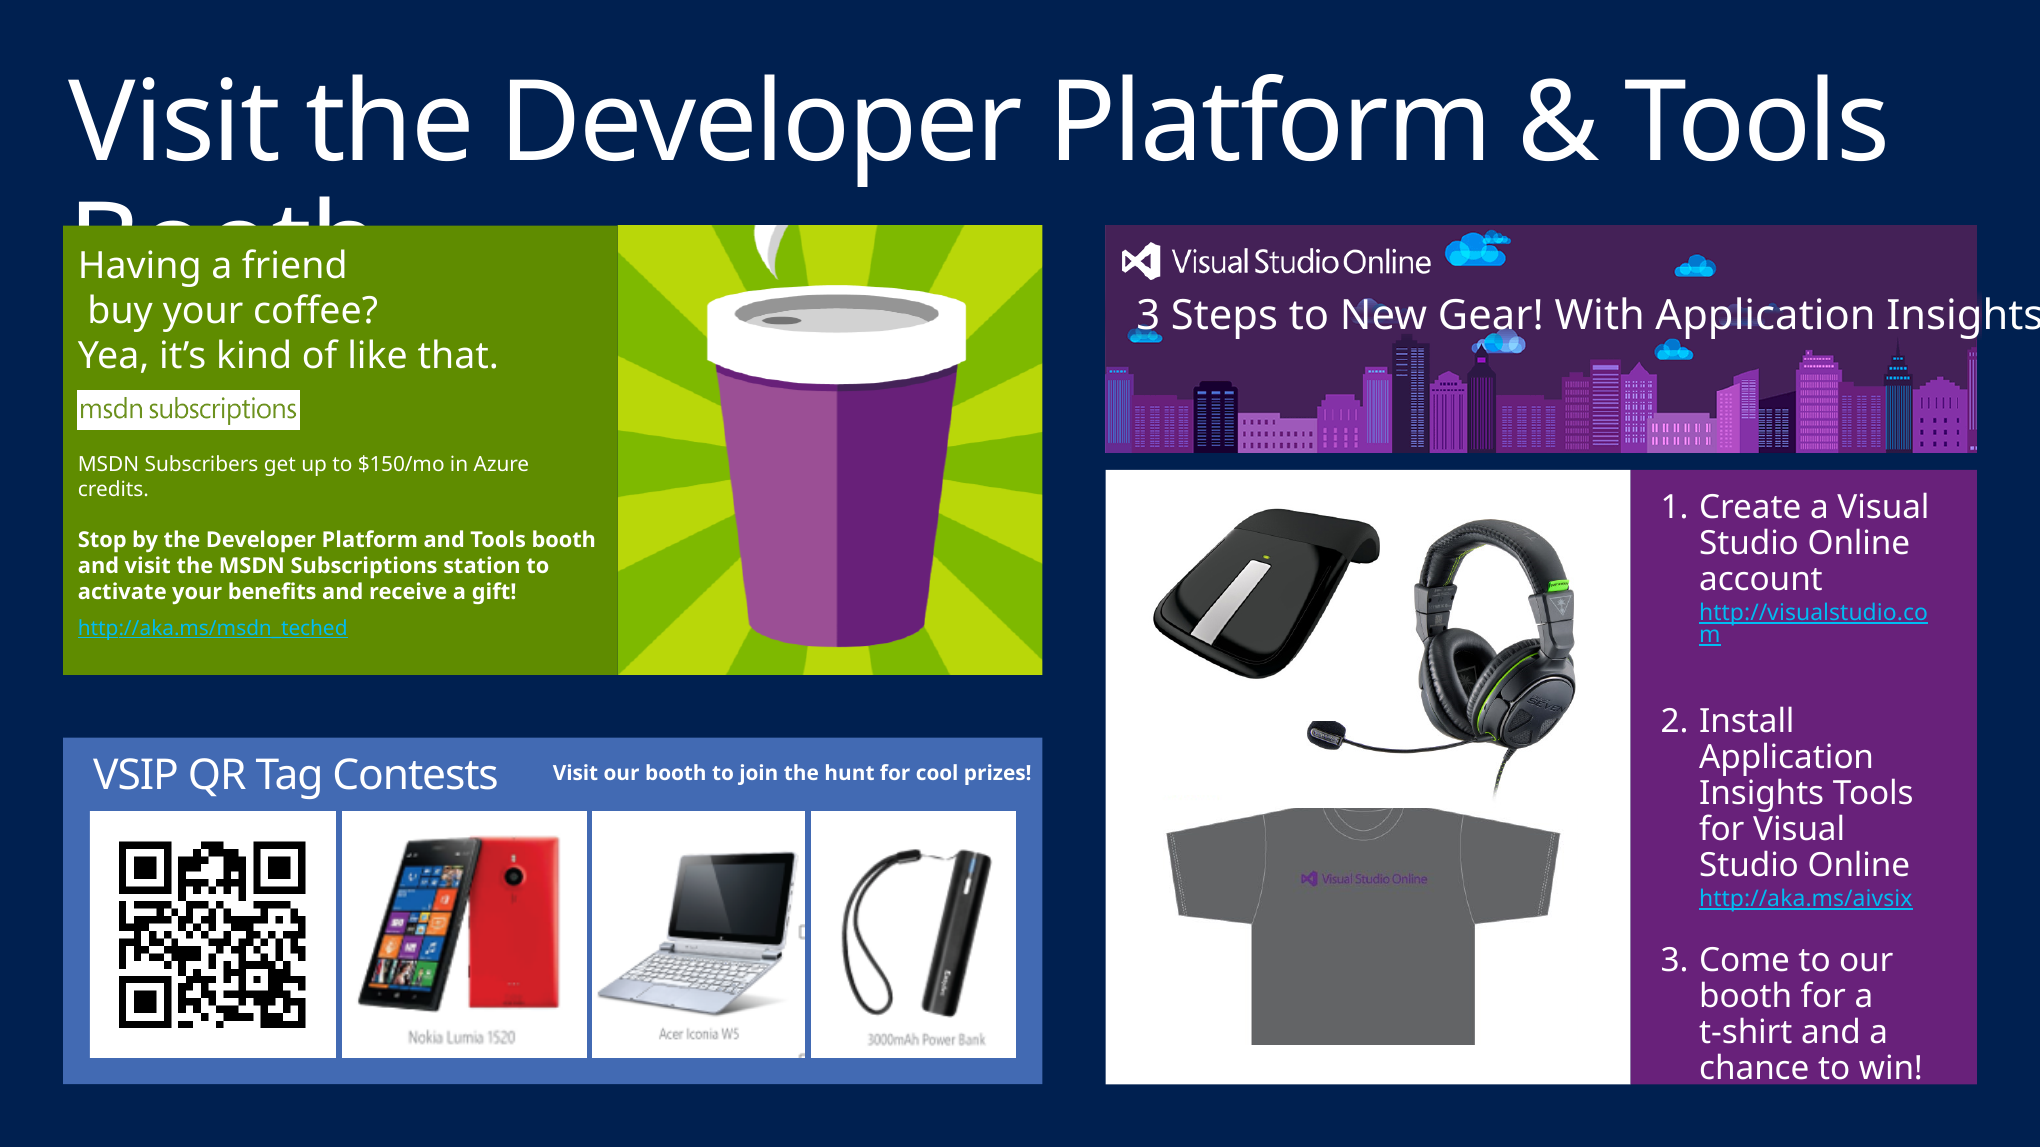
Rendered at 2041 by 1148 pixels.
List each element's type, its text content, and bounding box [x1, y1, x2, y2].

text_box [1105, 469, 1631, 1085]
text_box Create a Visual Studio Online account http://visualstudio.com Install Application Insights Tools for Visual Studio Online http://aka.ms/aivsix Come to our booth for a t-shirt and a chance to win! [1631, 469, 1977, 1085]
text_box Having a friend buy your coffee? Yea, it’s kind of like that. MSDN Subscribers get up to $150/mo in Azure credits. Stop by the Developer Platform and Tools booth and visit the MSDN Subscriptions station to activate your benefits and receive a gift! http://aka.ms/msdn_teched [63, 225, 617, 675]
picture [77, 390, 300, 430]
picture [617, 225, 1043, 676]
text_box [62, 737, 1127, 1085]
picture [1105, 225, 1978, 453]
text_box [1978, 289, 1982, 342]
title Visit the Developer Platform & Tools Booth [45, 48, 2040, 199]
